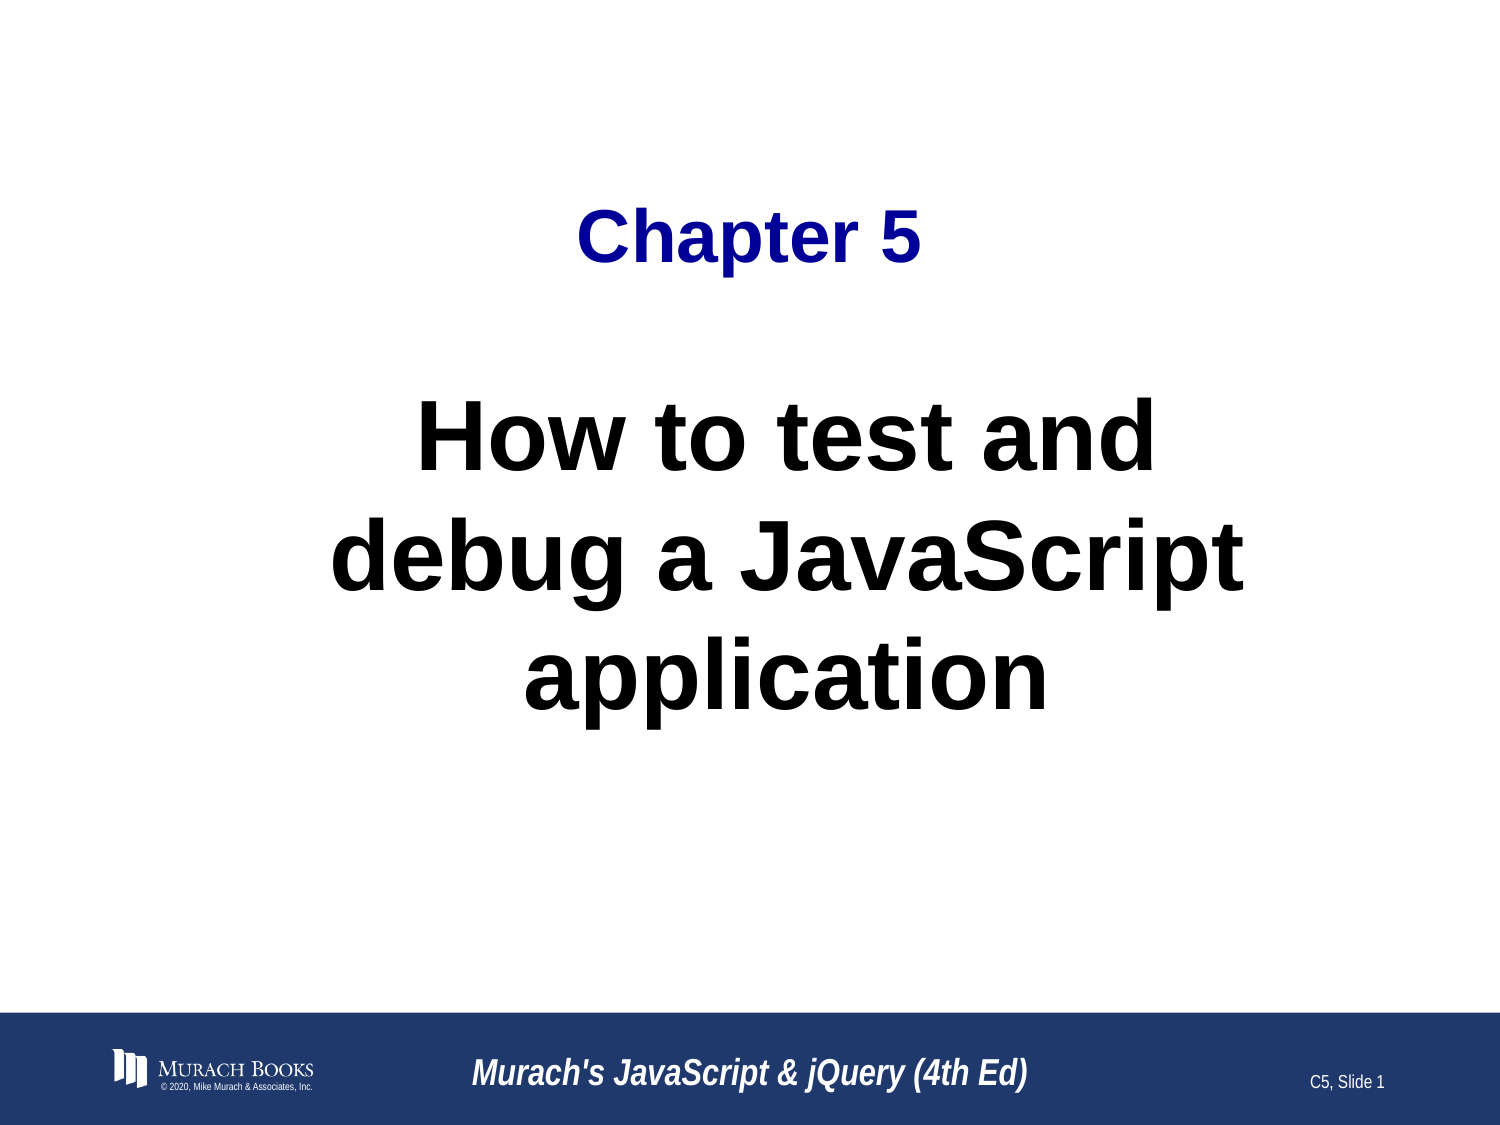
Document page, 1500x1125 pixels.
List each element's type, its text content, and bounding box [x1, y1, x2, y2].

title Chapter 5 [112, 187, 1388, 279]
slide_number Murach's JavaScript & jQuery (4th Ed) [463, 1025, 1050, 1100]
list How to test and debug a JavaScript application [312, 362, 1263, 850]
footer © 2020, Mike Murach & Associates, Inc. [12, 1025, 463, 1100]
slide_number C5, Slide 1 [1087, 1025, 1400, 1100]
